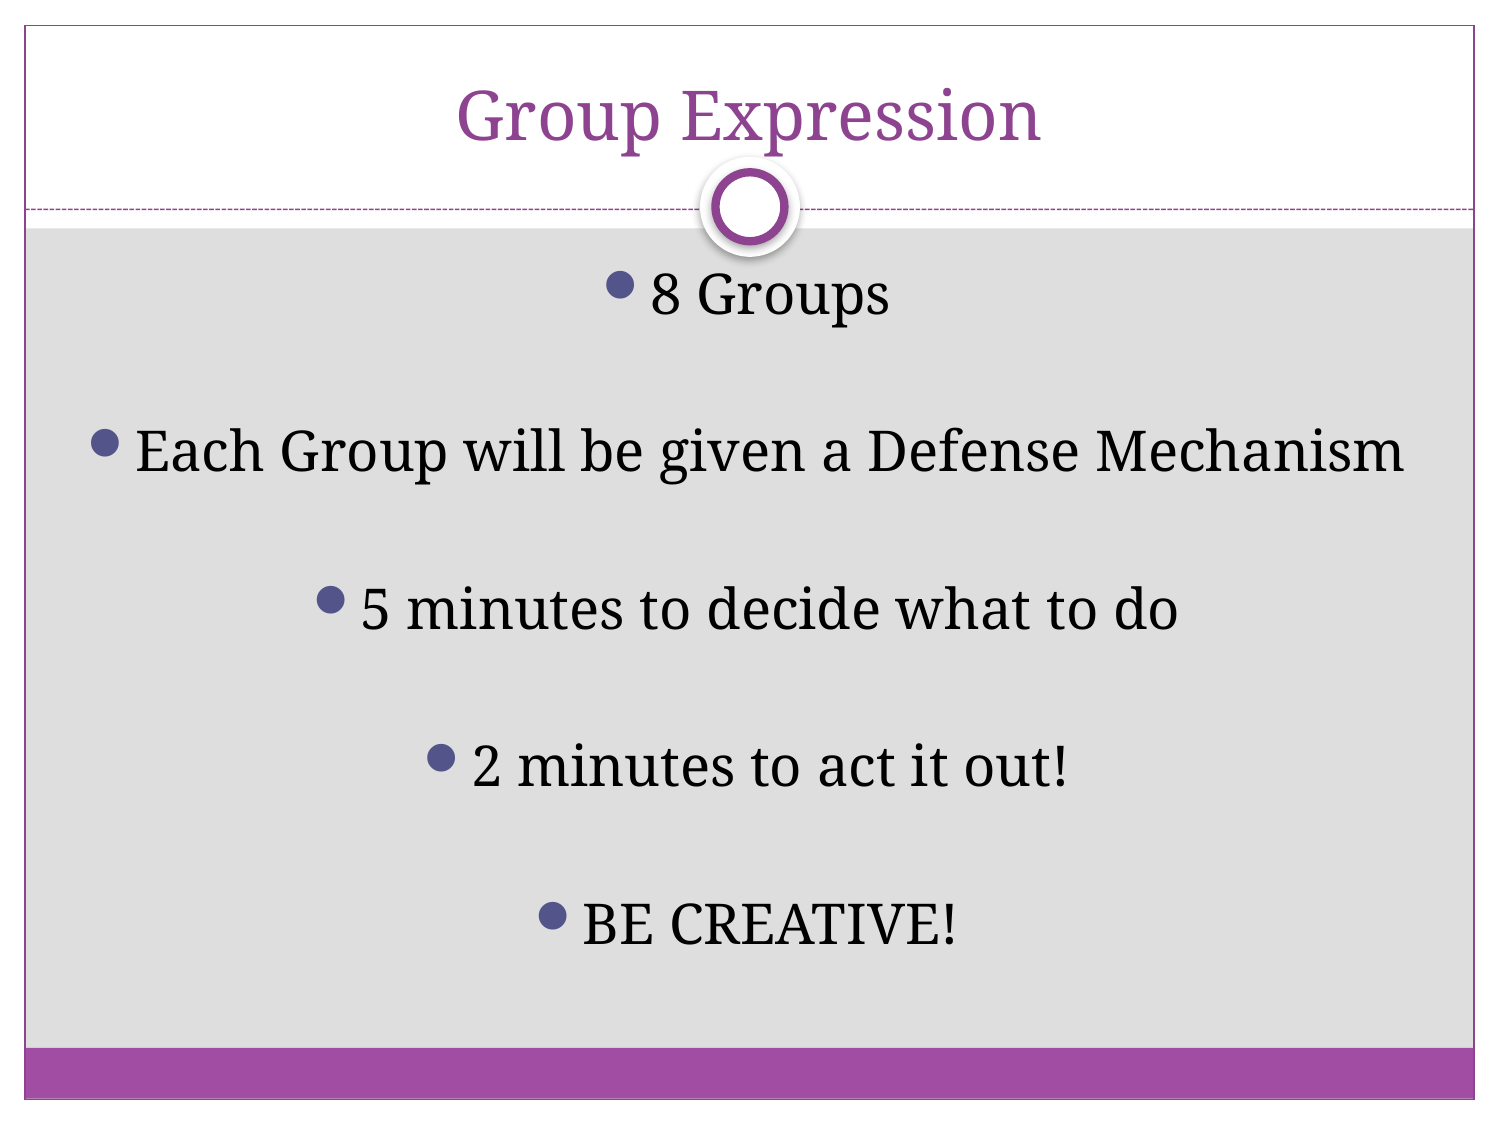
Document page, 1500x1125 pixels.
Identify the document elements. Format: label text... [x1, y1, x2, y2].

title Group Expression [49, 37, 1450, 162]
list 8 Groups Each Group will be given a Defense Mechanism 5 minutes to decide what to do 2 minutes to act it out! BE CREATIVE! [49, 250, 1445, 1001]
